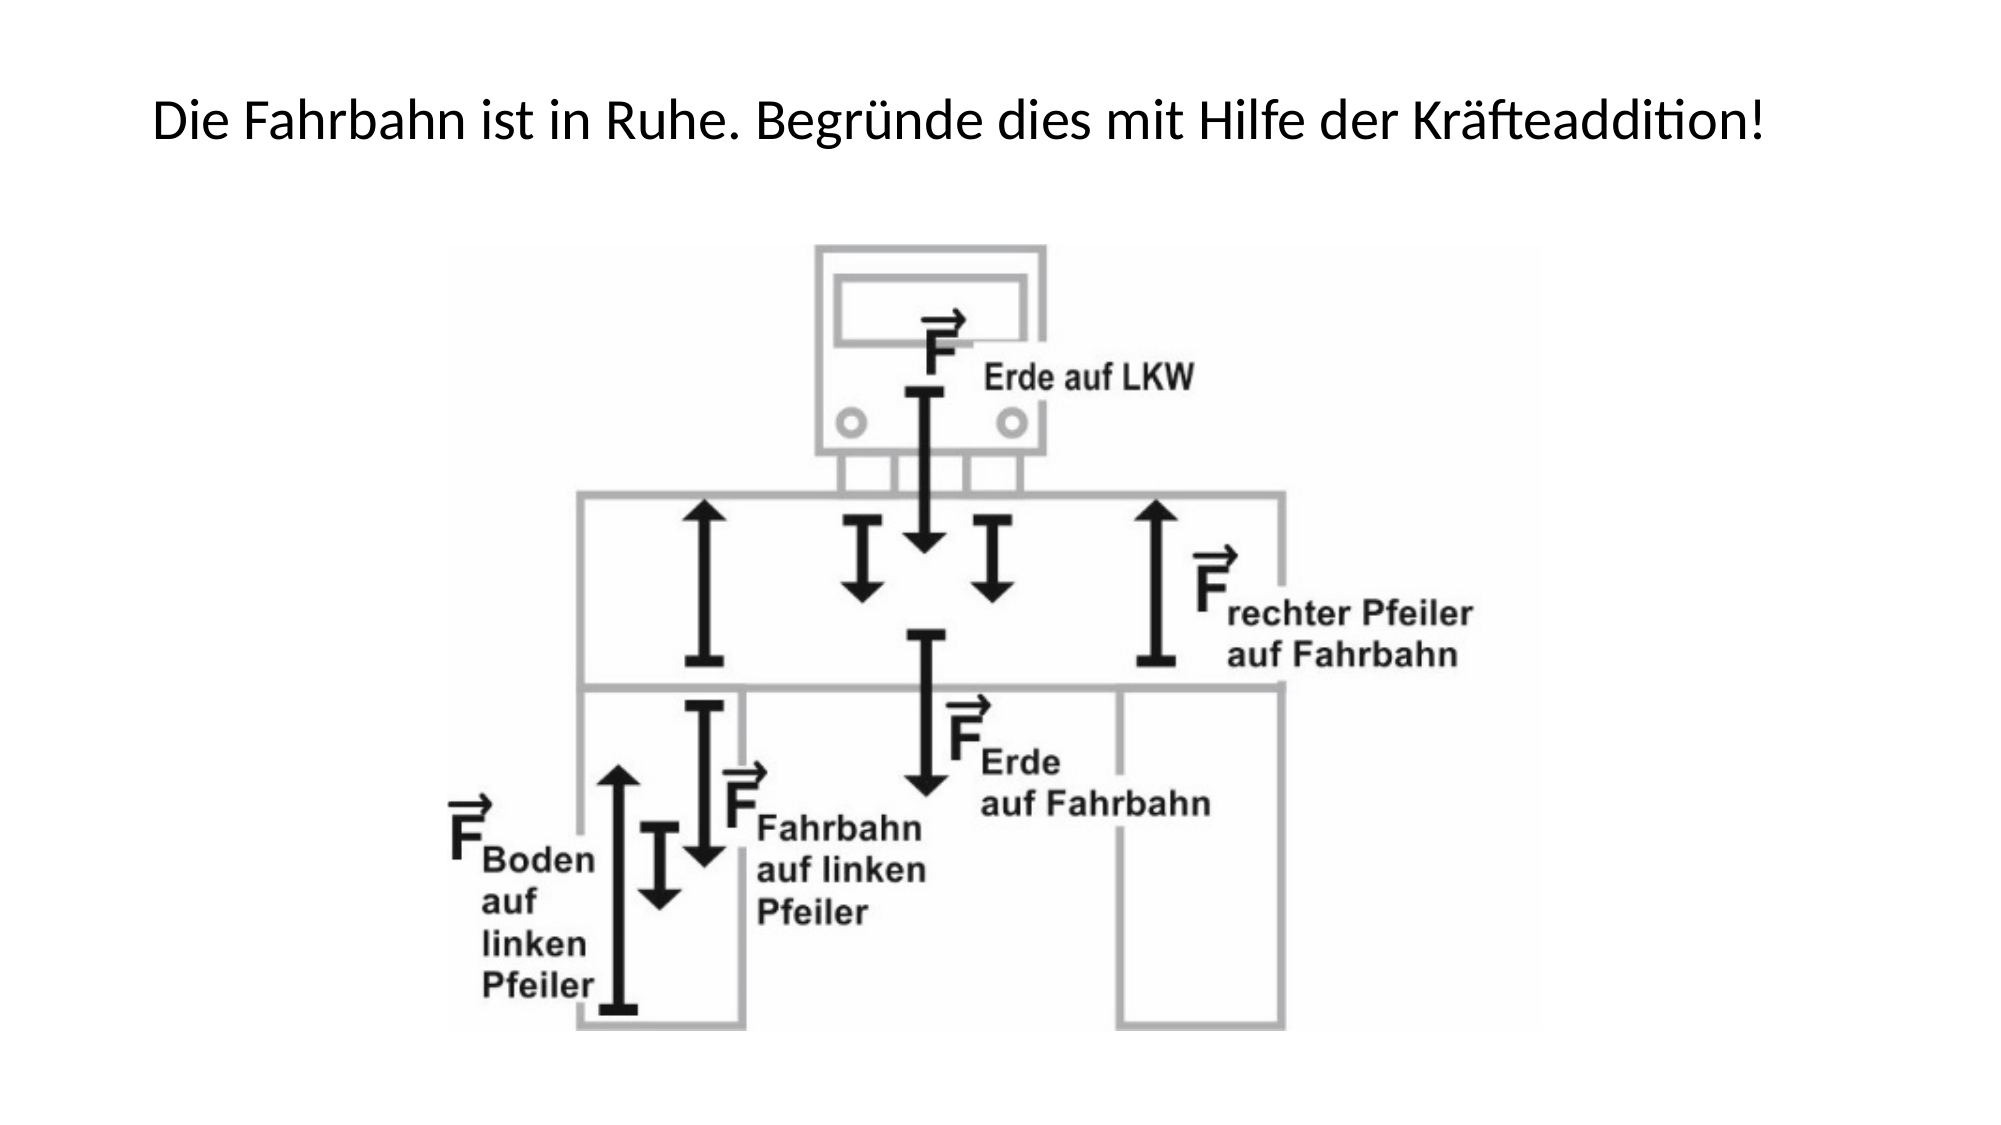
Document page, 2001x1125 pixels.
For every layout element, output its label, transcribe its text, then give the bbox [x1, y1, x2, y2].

picture [447, 244, 1542, 1031]
text_box Die Fahrbahn ist in Ruhe. Begründe dies mit Hilfe der Kräfteaddition! [137, 81, 1852, 186]
